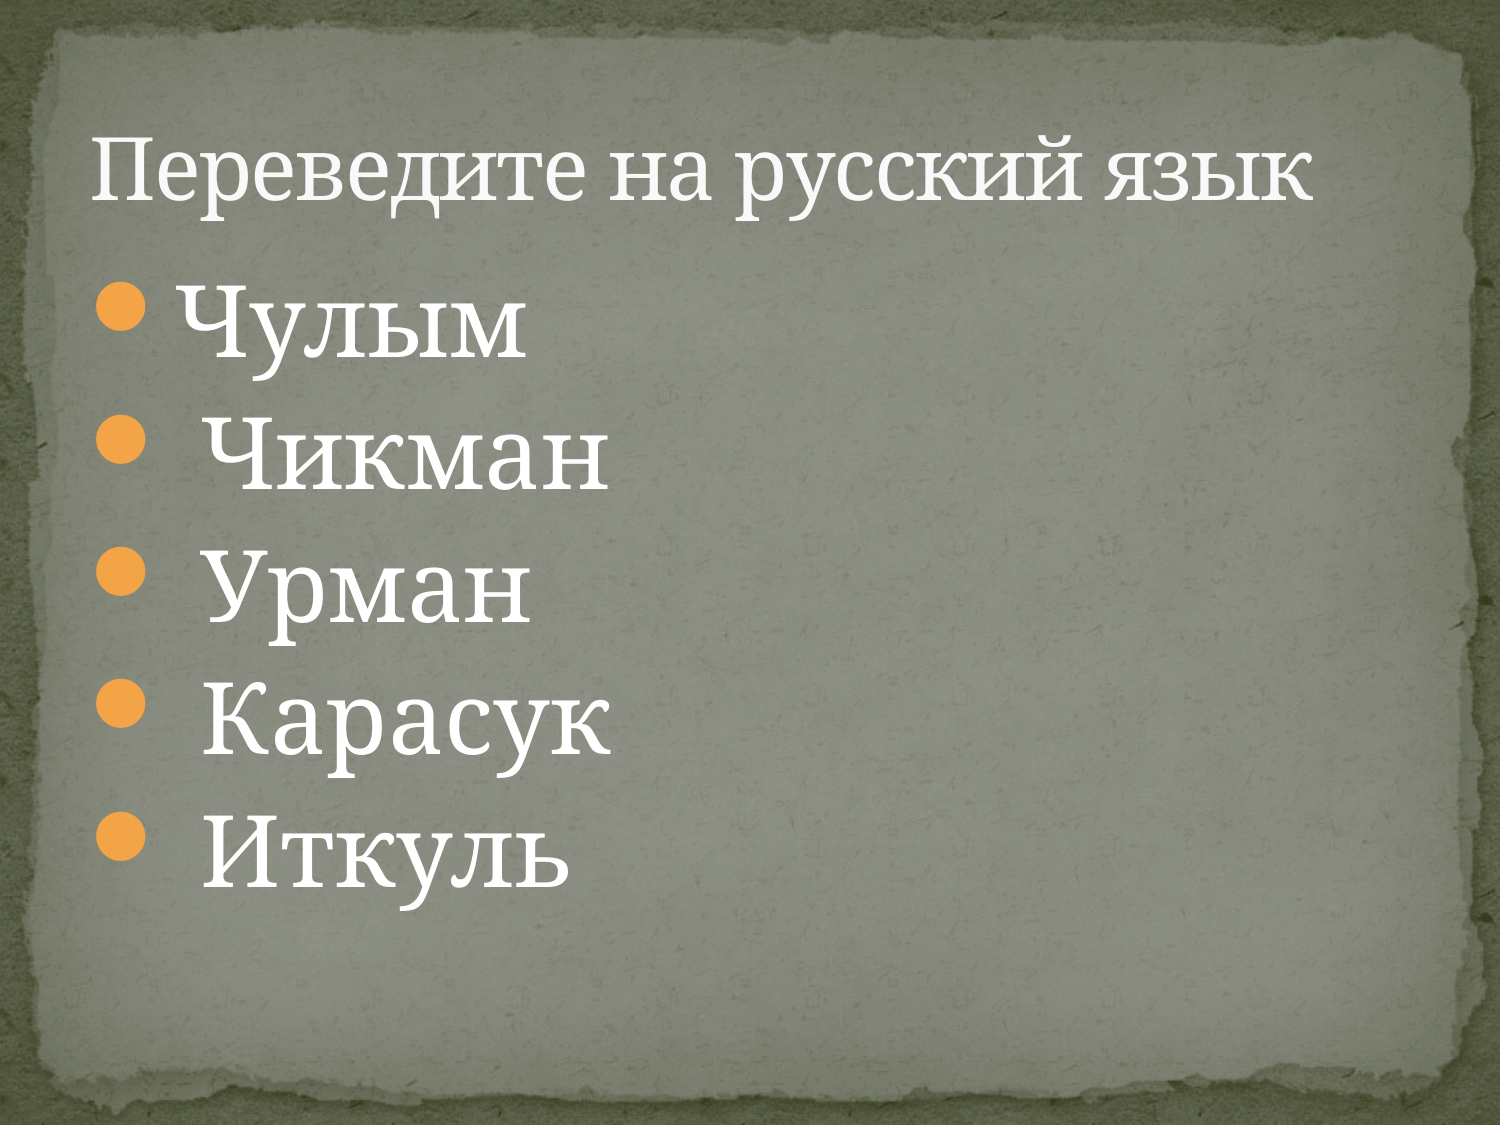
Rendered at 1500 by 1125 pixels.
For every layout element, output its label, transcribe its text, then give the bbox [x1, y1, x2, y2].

title Переведите на русский язык [74, 24, 1425, 225]
list Чулым Чикман Урман Карасук Иткуль [75, 249, 1425, 1000]
